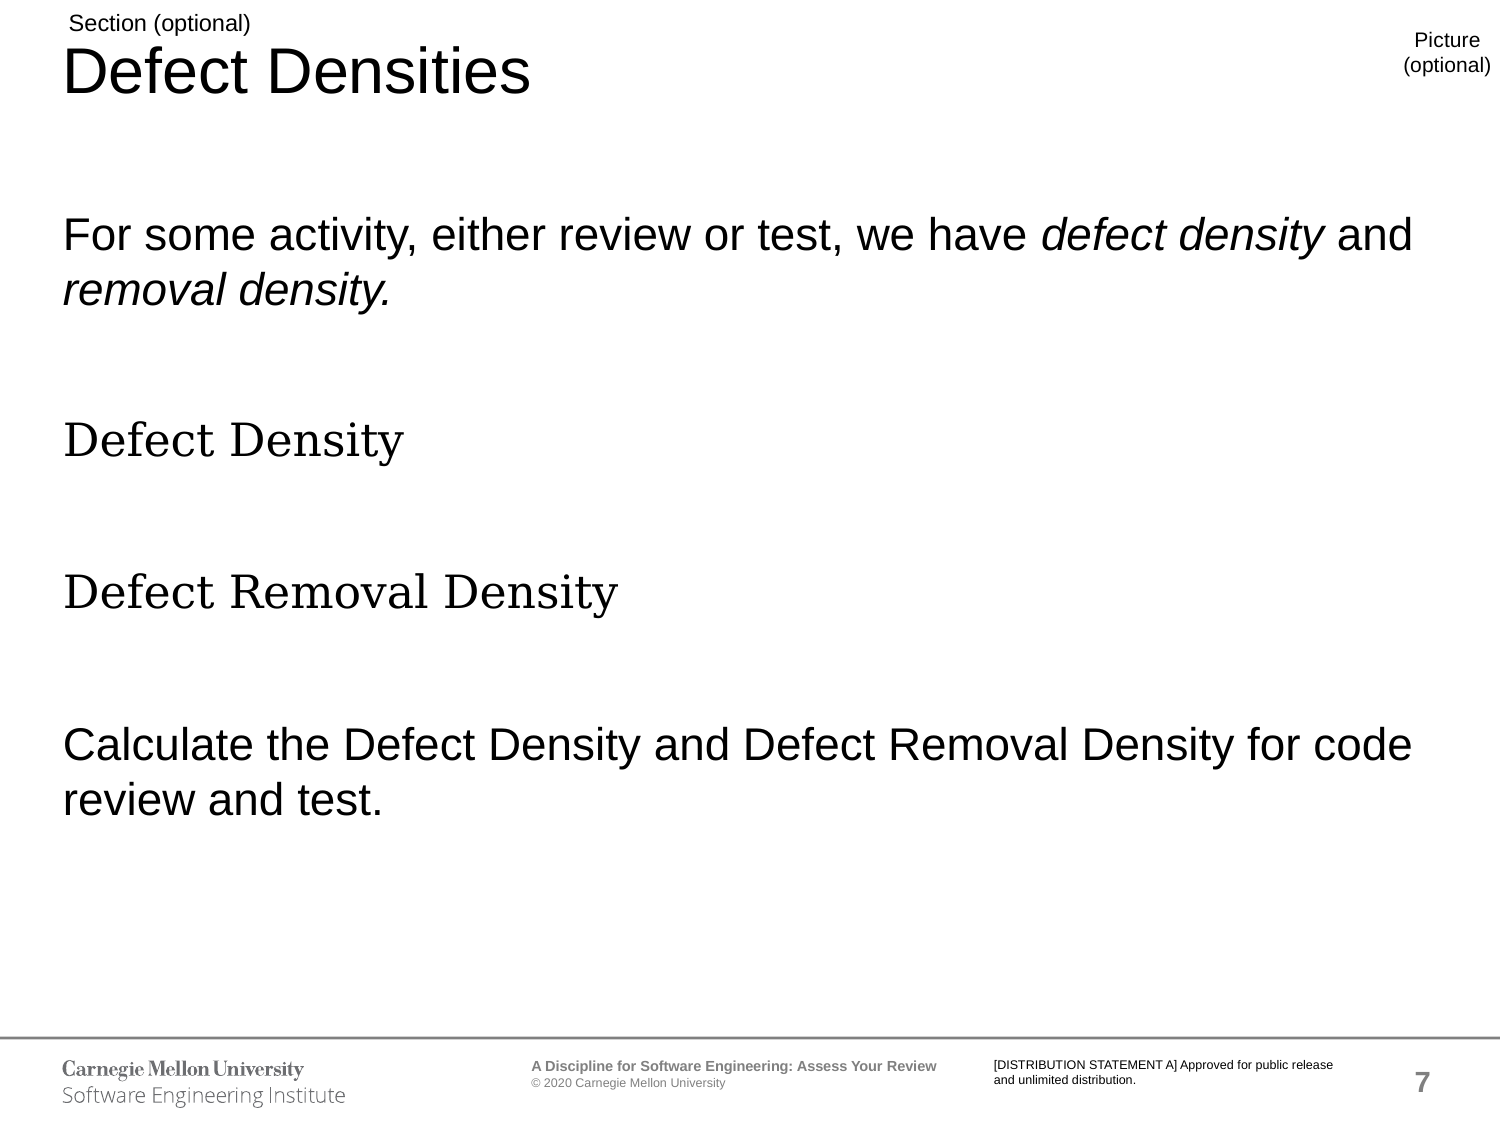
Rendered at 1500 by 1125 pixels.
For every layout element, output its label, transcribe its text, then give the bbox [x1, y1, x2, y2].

title Defect Densities [62, 37, 1338, 182]
